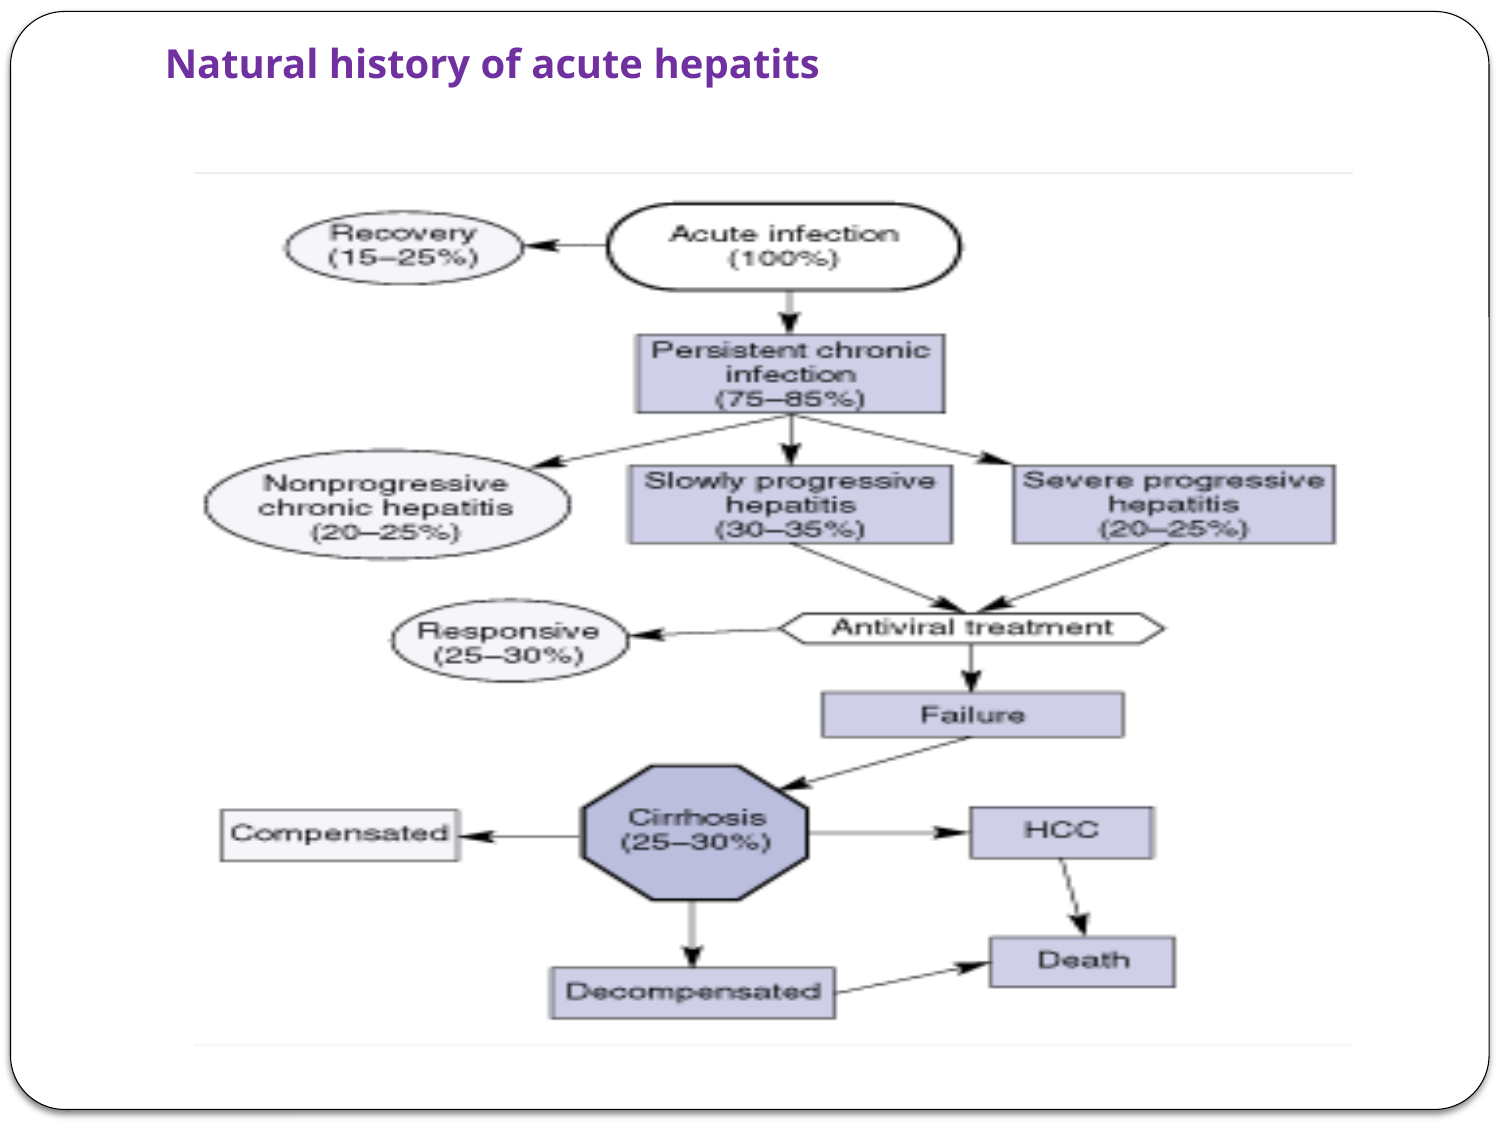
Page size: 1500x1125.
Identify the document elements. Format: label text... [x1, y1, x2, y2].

title Natural history of acute hepatits [150, 30, 1425, 102]
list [194, 172, 1353, 1047]
